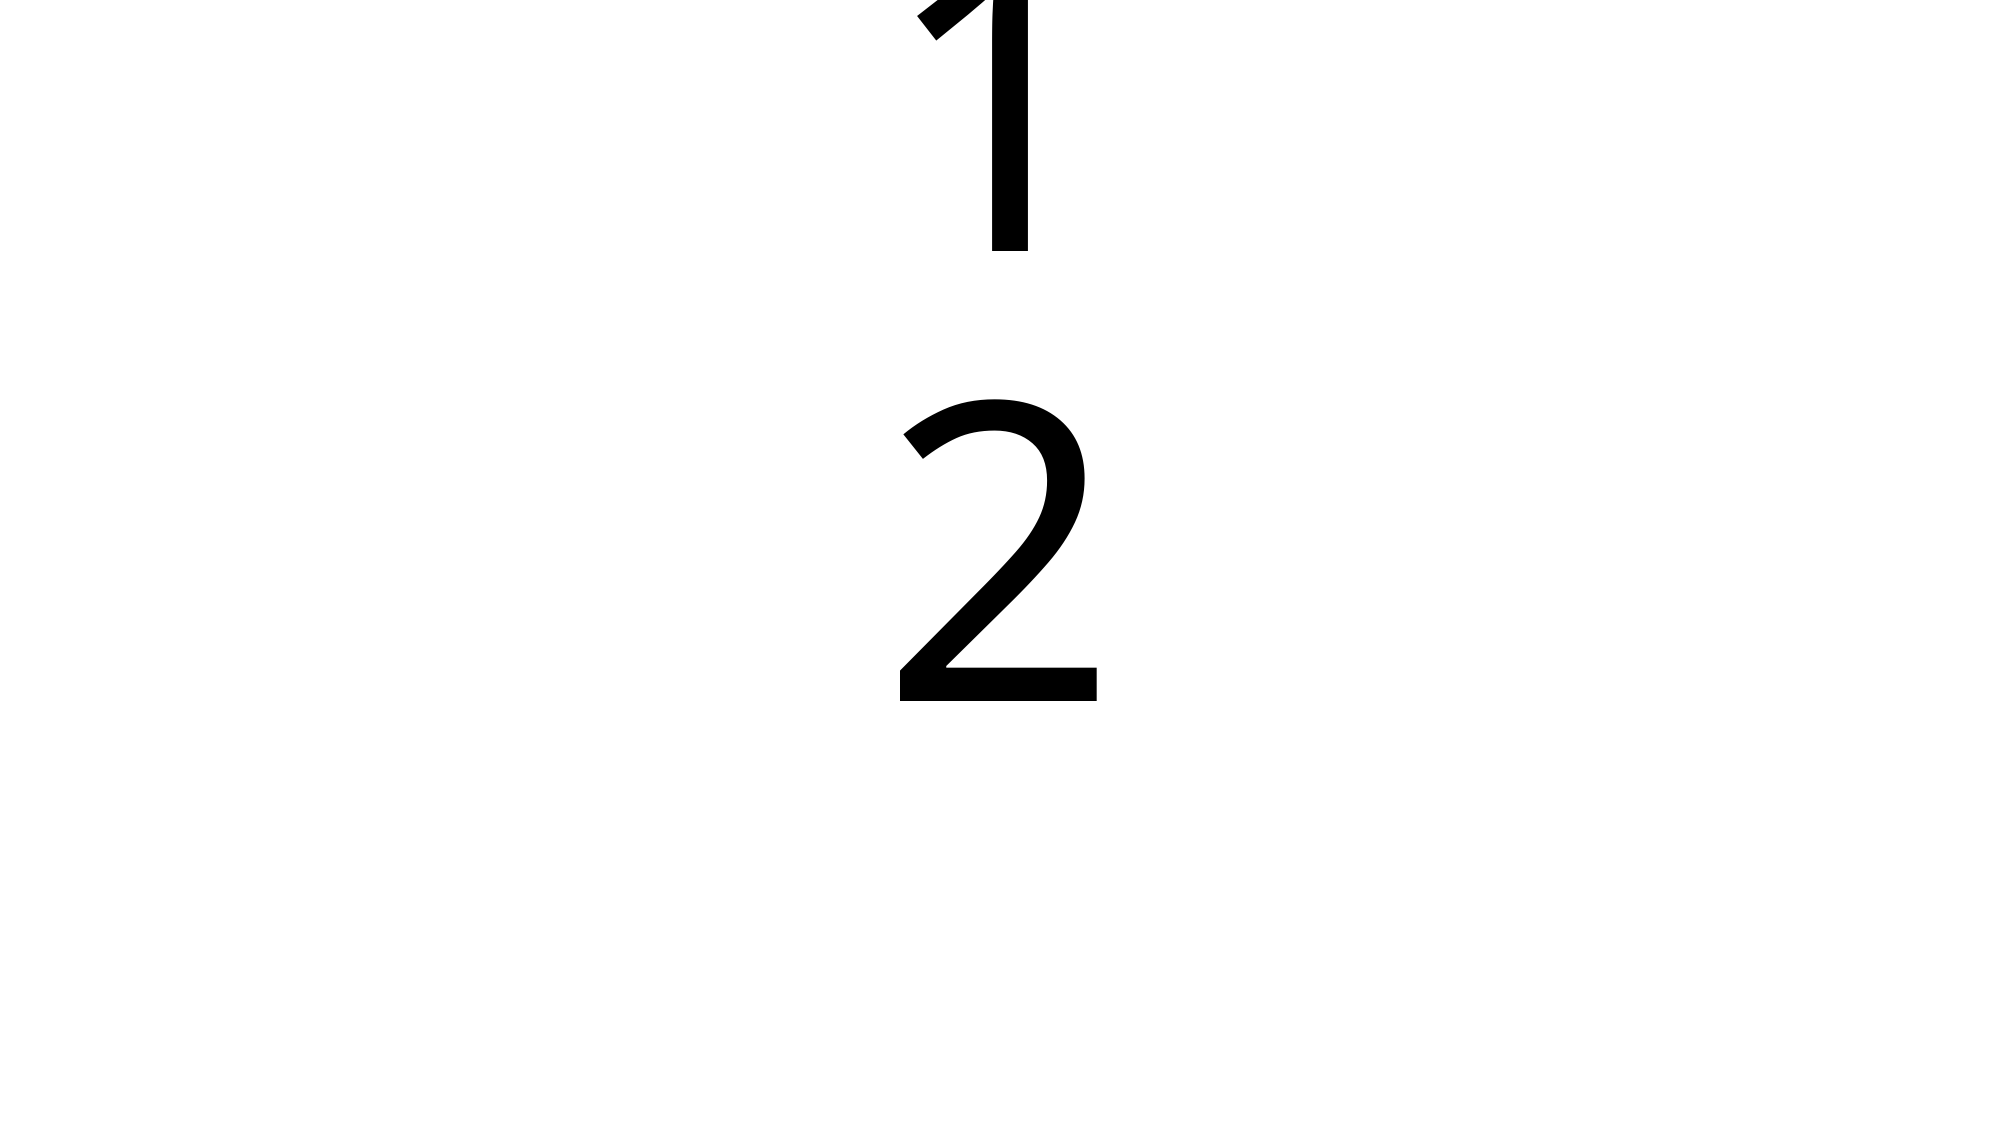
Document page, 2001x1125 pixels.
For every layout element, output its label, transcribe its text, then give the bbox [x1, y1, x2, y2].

title 12 [766, 325, 1234, 800]
